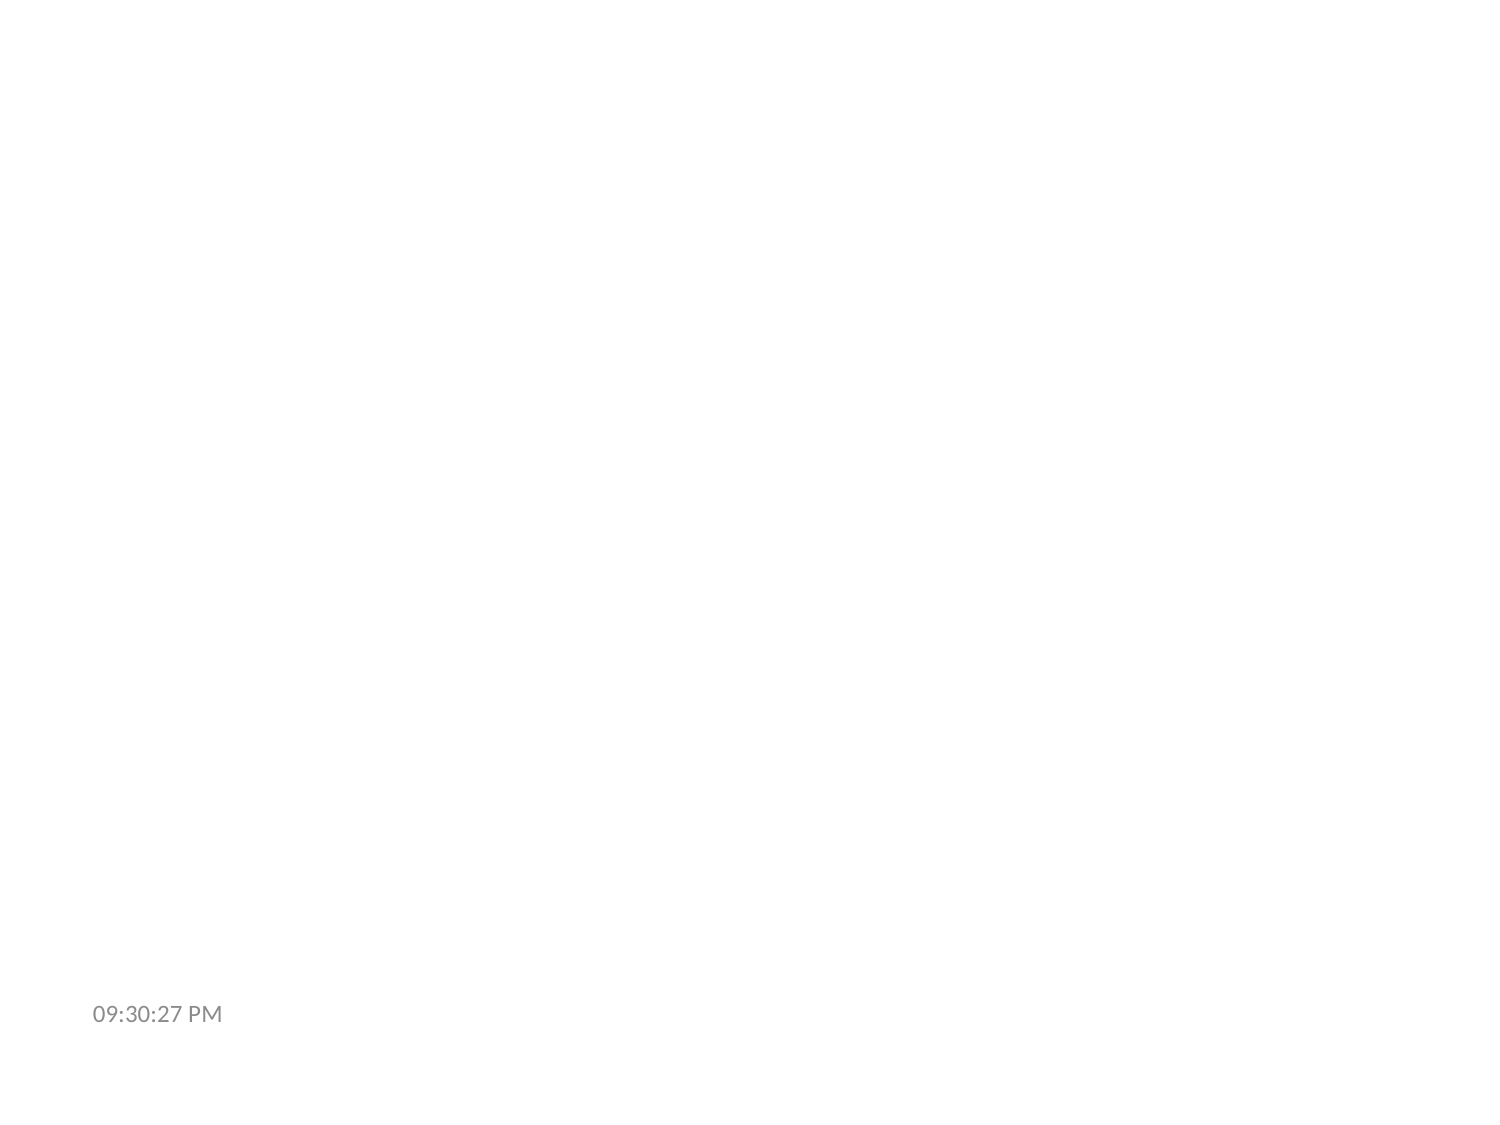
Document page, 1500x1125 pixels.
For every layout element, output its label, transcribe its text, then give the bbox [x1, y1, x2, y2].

text_box 3:35:09 PM [77, 982, 428, 1043]
